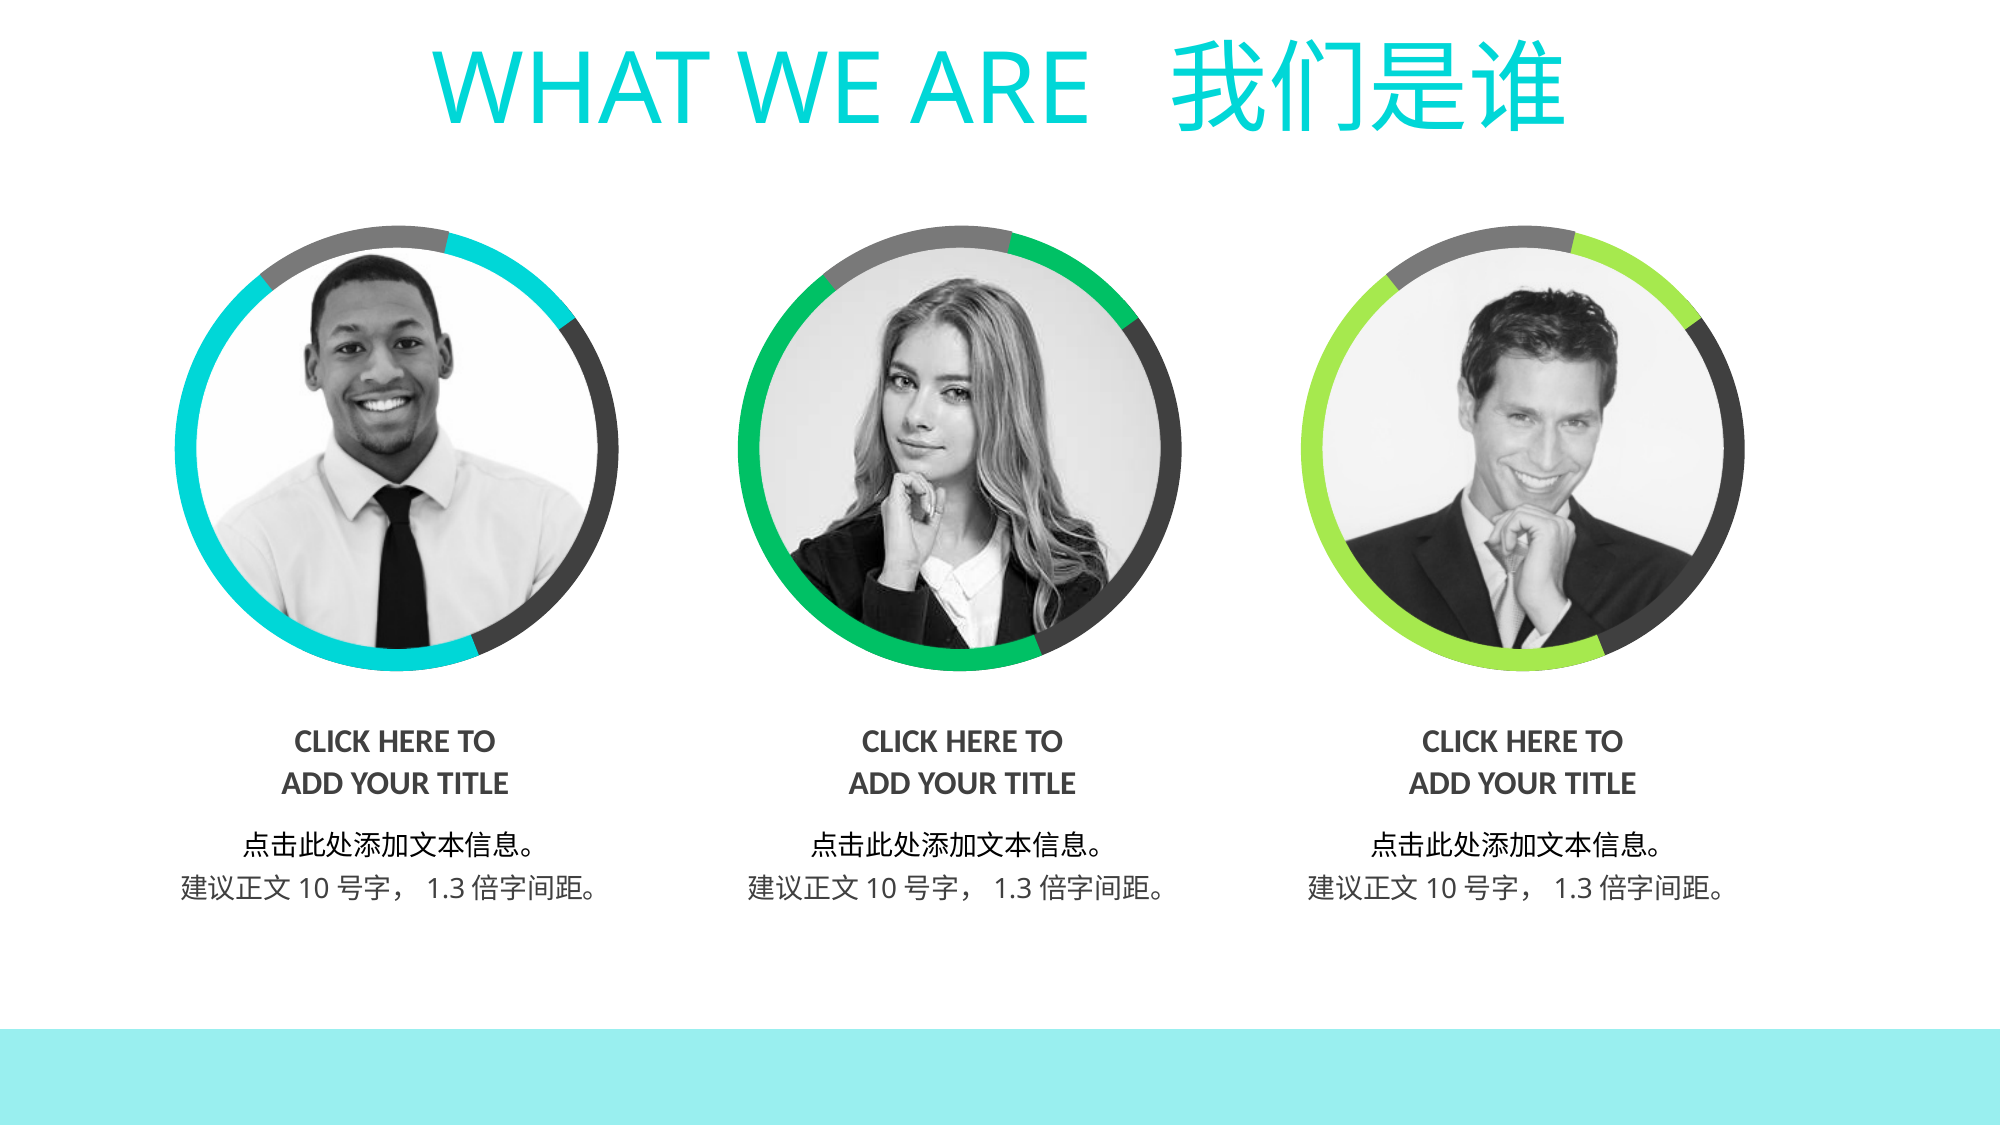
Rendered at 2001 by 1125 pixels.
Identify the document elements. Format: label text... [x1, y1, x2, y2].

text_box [173, 225, 621, 672]
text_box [736, 225, 1184, 672]
text_box CLICK HERE TO ADD YOUR TITLE [784, 710, 1142, 809]
text_box 点击此处添加文本信息。 建议正文10号字，1.3倍字间距。 [725, 810, 1200, 912]
text_box [0, 1029, 2000, 1125]
text_box 点击此处添加文本信息。 建议正文10号字，1.3倍字间距。 [157, 810, 633, 912]
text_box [1299, 225, 1747, 672]
text_box CLICK HERE TO ADD YOUR TITLE [1344, 710, 1702, 809]
text_box CLICK HERE TO ADD YOUR TITLE [216, 710, 574, 809]
list WHAT WE ARE 我们是谁 [188, 29, 1812, 152]
text_box 点击此处添加文本信息。 建议正文10号字，1.3倍字间距。 [1285, 810, 1761, 912]
